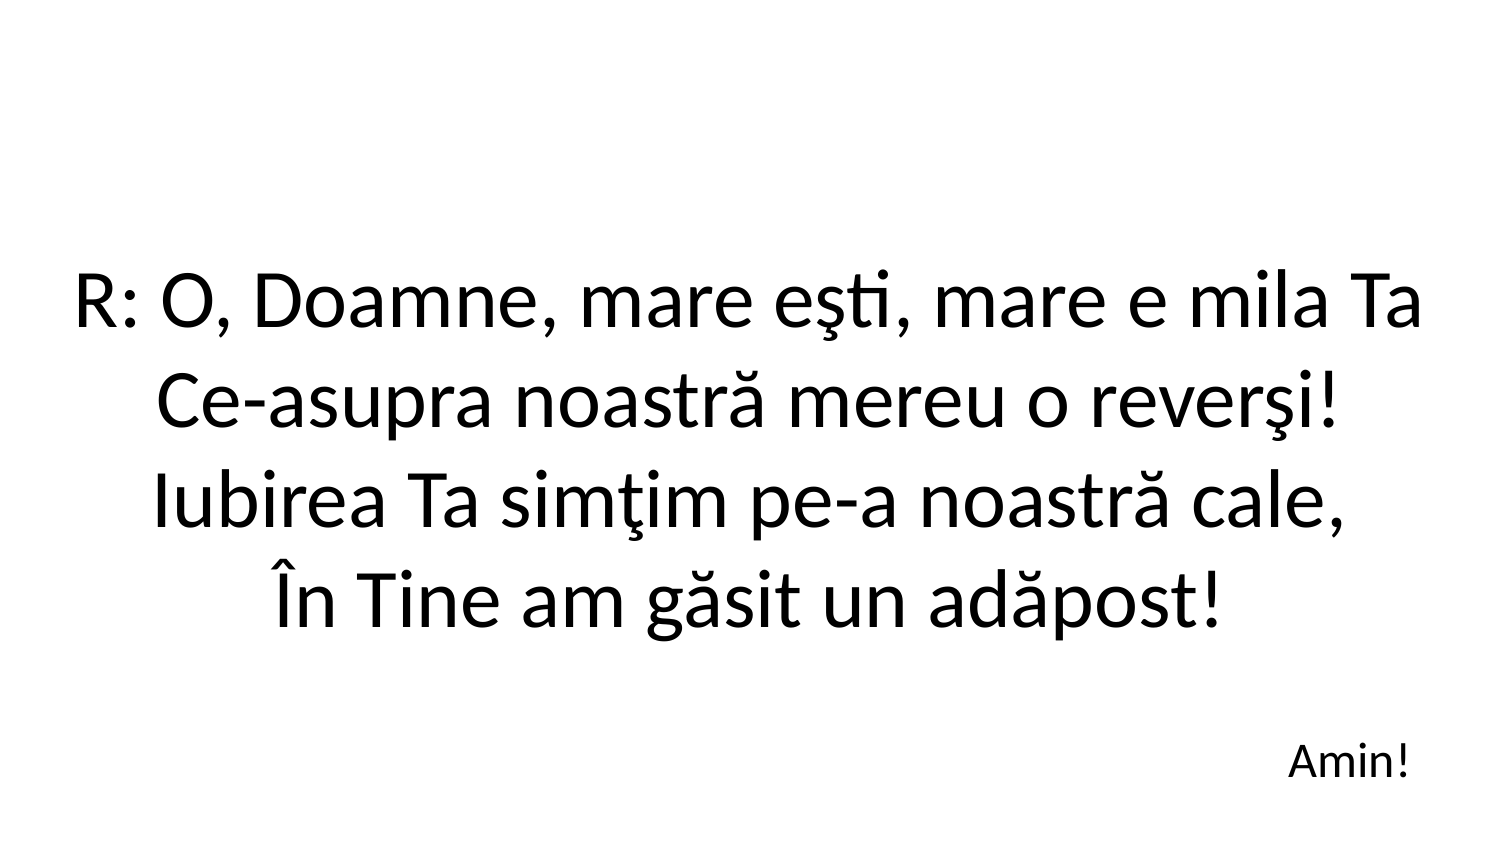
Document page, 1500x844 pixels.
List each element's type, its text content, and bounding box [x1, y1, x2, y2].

text_box Amin! [1273, 674, 1427, 795]
text_box R: O, Doamne, mare eşti, mare e mila Ta Ce-asupra noastră mereu o reverşi! Iubirea Ta simţim pe-a noastră cale, În Tine am găsit un adăpost! [59, 192, 1441, 652]
